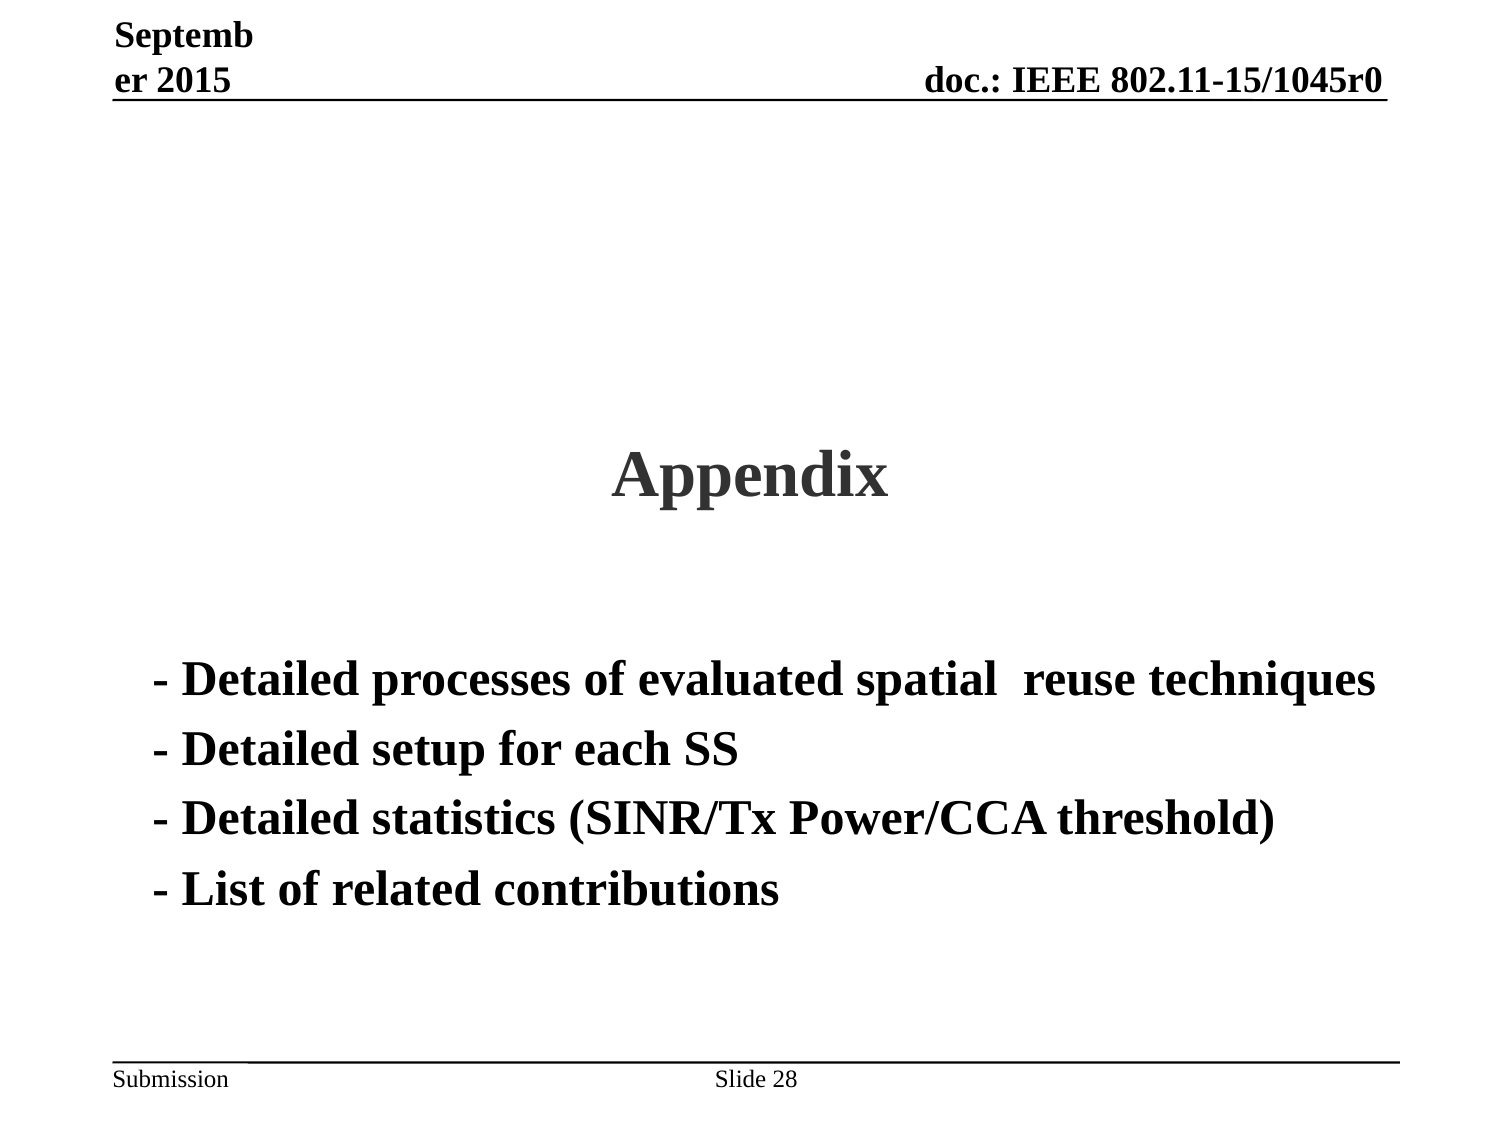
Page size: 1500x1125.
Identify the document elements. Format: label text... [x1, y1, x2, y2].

slide_number Slide 28 [712, 1061, 800, 1093]
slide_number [114, 54, 270, 101]
subtitle - Detailed processes of evaluated spatial reuse techniques - Detailed setup for each SS - Detailed statistics (SINR/Tx Power/CCA threshold) - List of related contributions [137, 637, 1438, 1001]
title Appendix [112, 349, 1388, 591]
